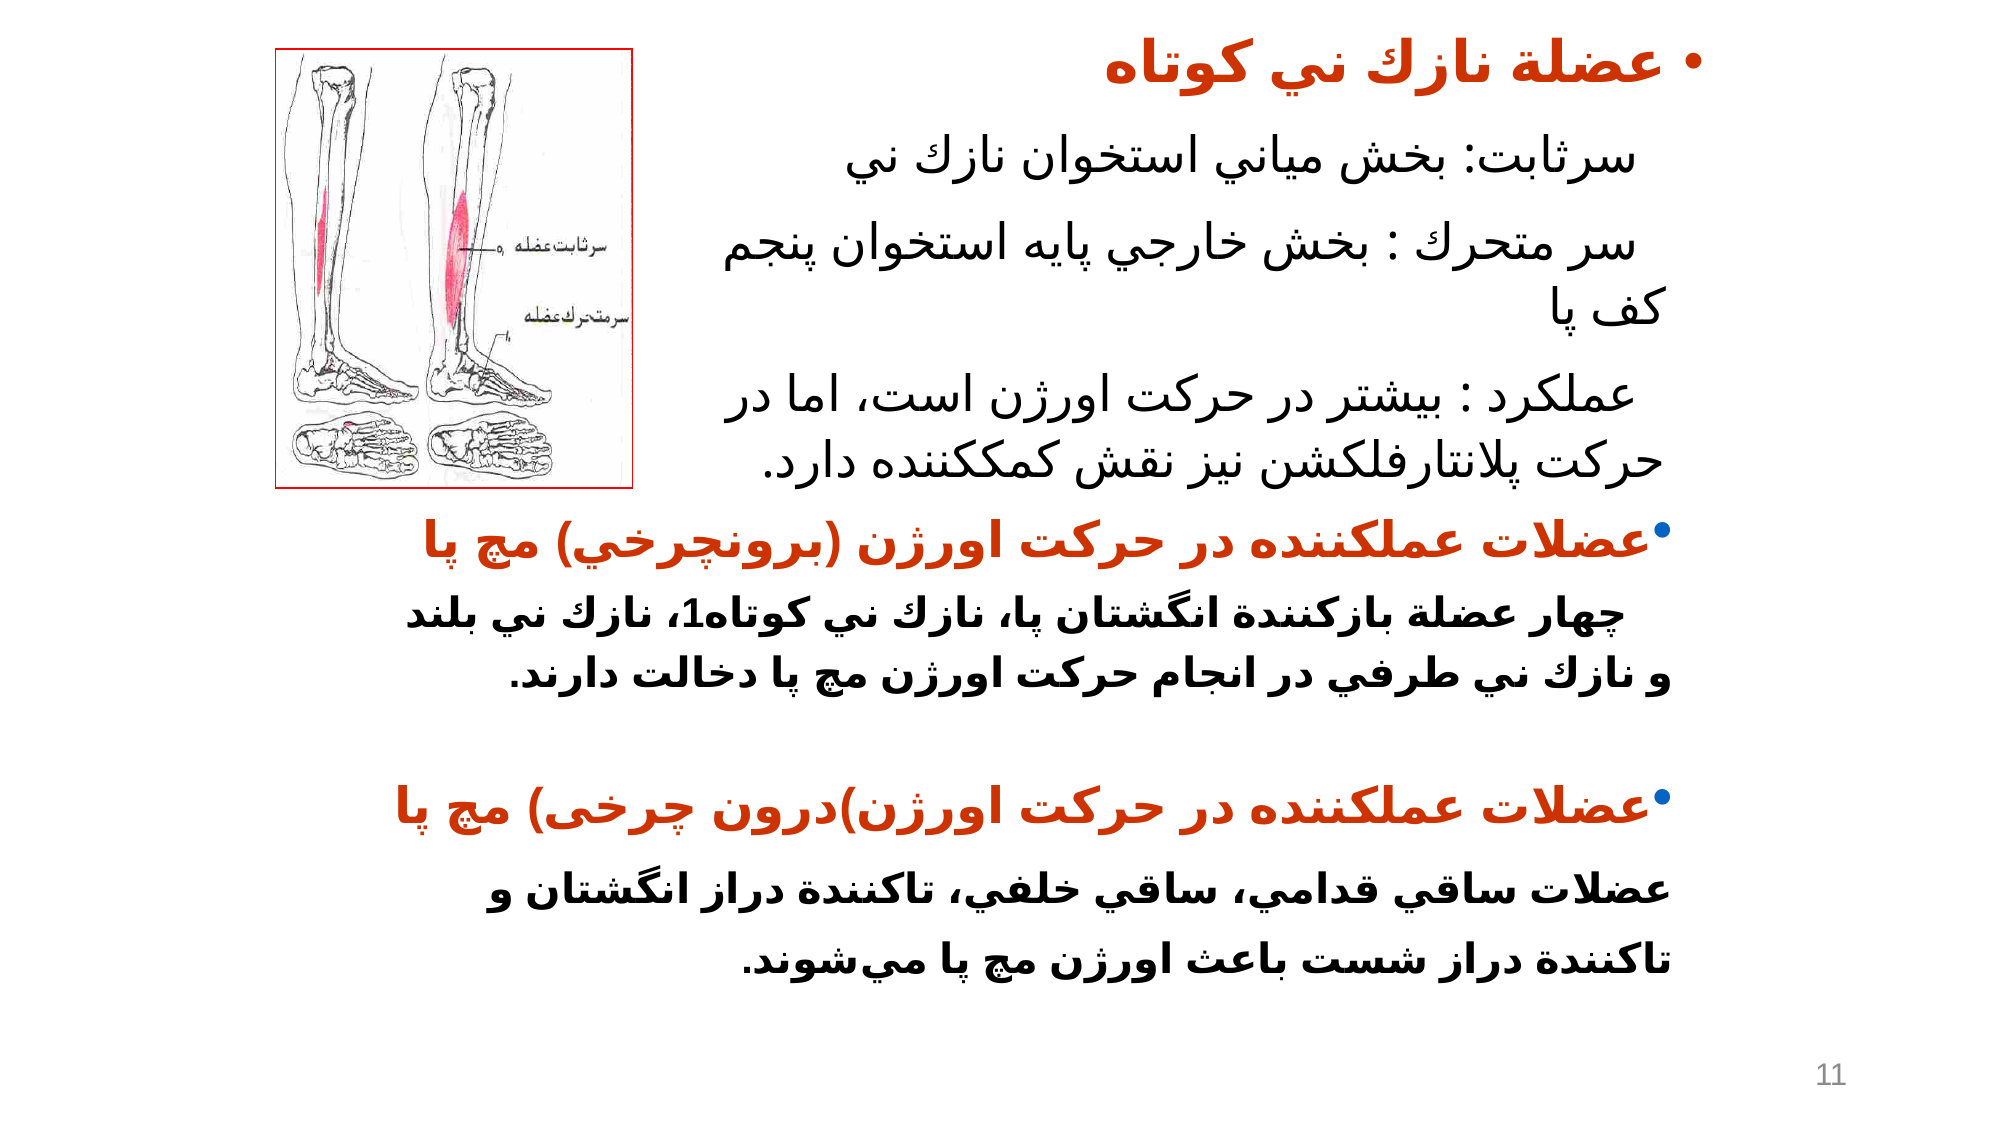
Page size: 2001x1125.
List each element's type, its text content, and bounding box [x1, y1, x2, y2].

slide_number 11 [1412, 1042, 1863, 1103]
text_box عضلات عمل‎كننده در حركت اورژن (برون‎چرخي) مچ پا چهار عضلة بازكنندة انگشتان پا، نازك ني كوتاه1، نازك ني بلند و نازك ني طرفي در انجام حركت اورژن مچ پا دخالت دارند. عضلات عمل‎كننده در حركت اورژن)درون چرخی) مچ پا عضلات ساقي قدامي، ساقي خلفي، تاكنندة دراز انگشتان و تاكنندة دراز شست باعث اورژن مچ پا مي‌شوند. [376, 499, 1689, 1043]
list عضلة نازك ني كوتاه سرثابت: بخش مياني استخوان نازك ني سر متحرك : بخش خارجي پايه استخوان پنجم كف پا عملكرد : بيشتر در حركت اورژن است، اما در حركت پلانتارفلكشن نيز نقش كمك‎كننده دارد. [688, 24, 1719, 538]
picture [276, 49, 632, 488]
